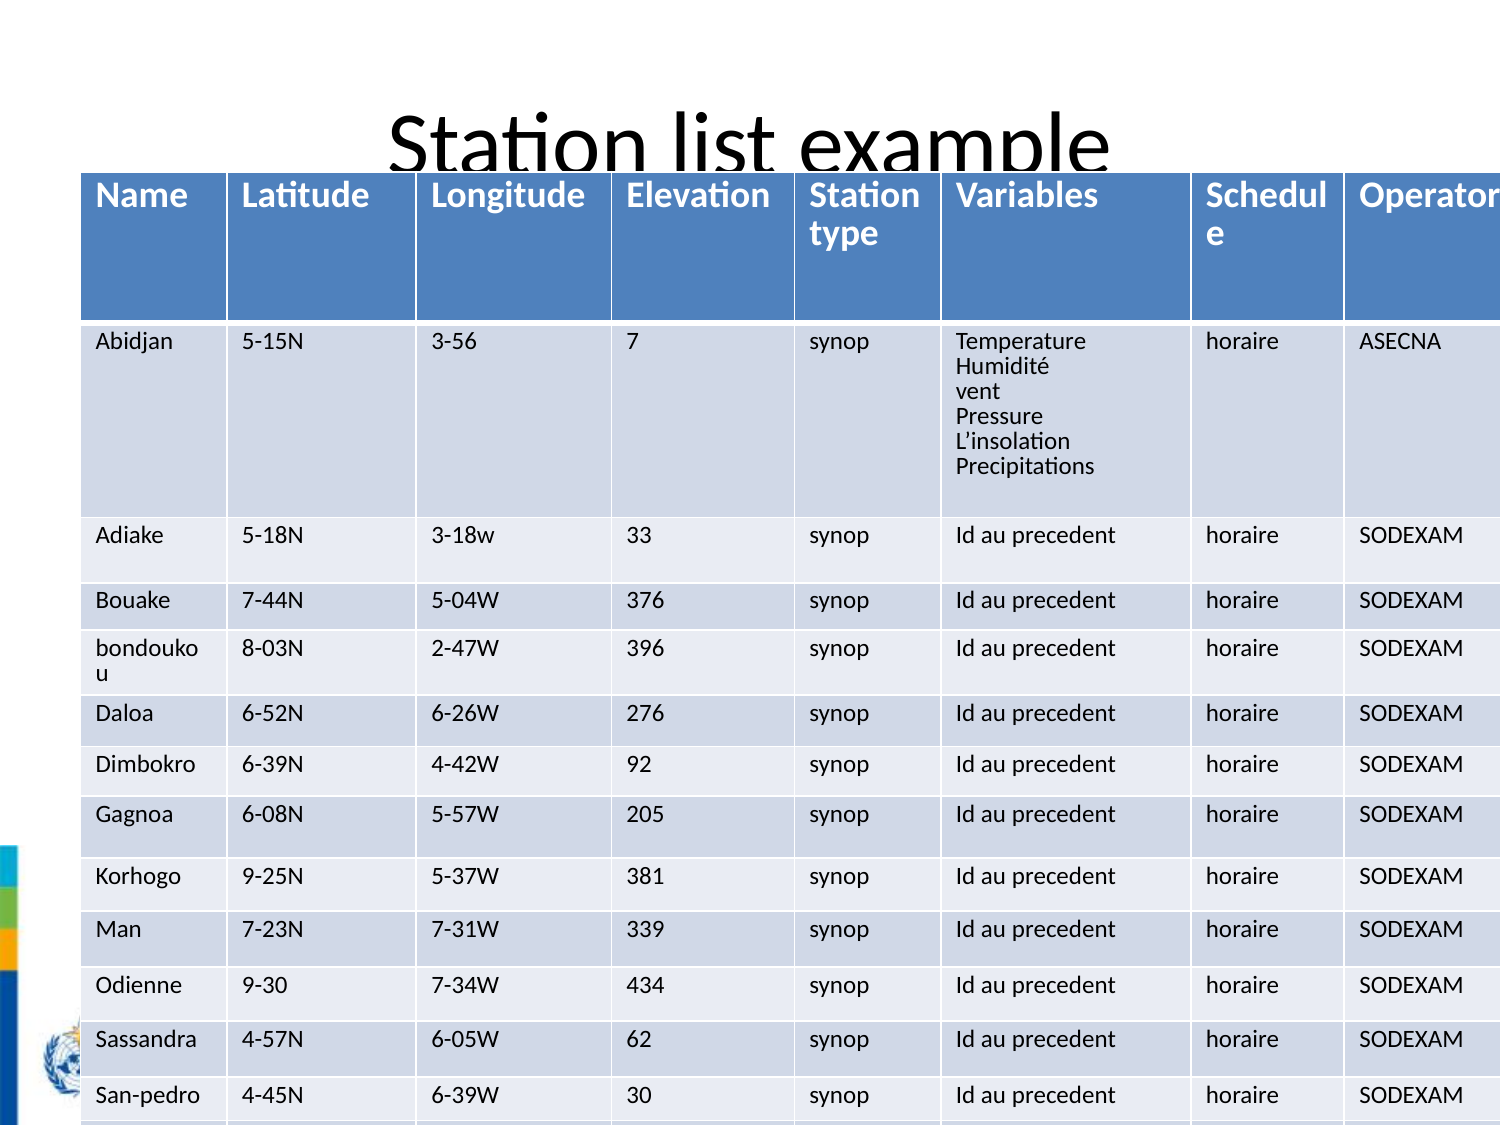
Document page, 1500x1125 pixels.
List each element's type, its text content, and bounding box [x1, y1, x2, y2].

table_cell horaire [1192, 912, 1343, 966]
table_cell ASECNA [1345, 326, 1500, 517]
table_cell horaire [1192, 1121, 1343, 1125]
table_cell synop [795, 1022, 940, 1076]
table_cell Id au precedent [942, 696, 1190, 746]
table_cell 4-57N [228, 1022, 415, 1076]
table_header Name [81, 173, 226, 320]
picture [0, 845, 80, 1125]
table_cell SODEXAM [1345, 1121, 1500, 1125]
table_cell Id au precedent [942, 1022, 1190, 1076]
table_cell horaire [1192, 518, 1343, 582]
table_cell 7 [612, 326, 794, 517]
table_cell Gagnoa [81, 797, 226, 857]
table_cell 21 [612, 1121, 794, 1125]
table_cell Bouake [81, 584, 226, 629]
table_cell 7-34W [417, 968, 611, 1020]
table_cell Odienne [81, 968, 226, 1020]
table_cell synop [795, 1078, 940, 1120]
table_cell 7-31W [417, 912, 611, 966]
table_cell Id au precedent [942, 1121, 1190, 1125]
table_cell synop [795, 696, 940, 746]
table_cell SODEXAM [1345, 584, 1500, 629]
table_cell Id au precedent [942, 859, 1190, 910]
table_cell 5-04W [417, 584, 611, 629]
table_cell Id au precedent [942, 631, 1190, 694]
table_cell 339 [612, 912, 794, 966]
table_cell Dimbokro [81, 747, 226, 795]
table_cell SODEXAM [1345, 1078, 1500, 1120]
table_cell SODEXAM [1345, 797, 1500, 857]
table_cell 7-44N [228, 584, 415, 629]
table_cell synop [795, 584, 940, 629]
table_cell synop [795, 912, 940, 966]
table_cell Daloa [81, 696, 226, 746]
table_cell Temperature Humidité vent Pressure L’insolation Precipitations [942, 326, 1190, 517]
table_header Schedule [1192, 173, 1343, 320]
table_cell SODEXAM [1345, 696, 1500, 746]
table_cell SODEXAM [1345, 747, 1500, 795]
table_cell 9-30 [228, 968, 415, 1020]
table_cell San-pedro [81, 1078, 226, 1120]
table_cell synop [795, 631, 940, 694]
table_cell 30 [612, 1078, 794, 1120]
table_cell 5-57W [417, 797, 611, 857]
table_cell Id au precedent [942, 747, 1190, 795]
table_cell 33 [612, 518, 794, 582]
table_cell horaire [1192, 797, 1343, 857]
table_cell 4-42W [417, 747, 611, 795]
table_cell 396 [612, 631, 794, 694]
table_header Longitude [417, 173, 611, 320]
table_cell 9-25N [228, 859, 415, 910]
table_cell 3-56 [417, 326, 611, 517]
table_cell synop [795, 518, 940, 582]
table_cell 7-23N [228, 912, 415, 966]
table_cell 6-39W [417, 1078, 611, 1120]
table_cell Sassandra [81, 1022, 226, 1076]
table_cell horaire [1192, 747, 1343, 795]
table_cell 3-18w [417, 518, 611, 582]
table_cell Adiake [81, 518, 226, 582]
table_cell 434 [612, 968, 794, 1020]
table_cell SODEXAM [1345, 859, 1500, 910]
table_cell synop [795, 797, 940, 857]
table_cell horaire [1192, 696, 1343, 746]
table_cell 2-47W [417, 631, 611, 694]
table_cell SODEXAM [1345, 518, 1500, 582]
table_cell 376 [612, 584, 794, 629]
table_cell 8-03N [228, 631, 415, 694]
table_cell 6-05W [417, 1022, 611, 1076]
table_cell 5-18N [228, 518, 415, 582]
table_cell Id au precedent [942, 912, 1190, 966]
table_cell Korhogo [81, 859, 226, 910]
table_cell 6-26W [417, 696, 611, 746]
table_cell 6-39N [228, 747, 415, 795]
table_cell 4-45N [228, 1078, 415, 1120]
table_cell horaire [1192, 584, 1343, 629]
table_cell 5-15N [228, 326, 415, 517]
table_cell 7-22W [417, 1121, 611, 1125]
table_header Operator [1345, 173, 1500, 320]
table_cell Id au precedent [942, 968, 1190, 1020]
table_cell horaire [1192, 968, 1343, 1020]
table_cell synop [795, 859, 940, 910]
table_cell synop [795, 968, 940, 1020]
table_cell 381 [612, 859, 794, 910]
table_cell Id au precedent [942, 1078, 1190, 1120]
table_cell SODEXAM [1345, 631, 1500, 694]
table_cell horaire [1192, 1022, 1343, 1076]
table_cell Abidjan [81, 326, 226, 517]
table_cell horaire [1192, 1078, 1343, 1120]
table_cell Tabou [81, 1121, 226, 1125]
table_cell horaire [1192, 859, 1343, 910]
table_cell 6-08N [228, 797, 415, 857]
table_cell 6-52N [228, 696, 415, 746]
title Station list example [75, 45, 1425, 233]
table_cell 276 [612, 696, 794, 746]
table_cell 5-37W [417, 859, 611, 910]
table_cell Man [81, 912, 226, 966]
table_header Latitude [228, 173, 415, 320]
table_header Station type [795, 173, 940, 320]
table_cell SODEXAM [1345, 912, 1500, 966]
table_cell 4-25N [228, 1121, 415, 1125]
table_header Elevation [612, 173, 794, 320]
table_cell SODEXAM [1345, 968, 1500, 1020]
table_cell synop [795, 326, 940, 517]
table_cell horaire [1192, 631, 1343, 694]
table_cell 62 [612, 1022, 794, 1076]
table_header Variables [942, 173, 1190, 320]
table_cell synop [795, 1121, 940, 1125]
table_cell SODEXAM [1345, 1022, 1500, 1076]
table_cell synop [795, 747, 940, 795]
table_cell 92 [612, 747, 794, 795]
table_cell horaire [1192, 326, 1343, 517]
table_cell bondoukou [81, 631, 226, 694]
table_cell Id au precedent [942, 518, 1190, 582]
table_cell Id au precedent [942, 584, 1190, 629]
table_cell 205 [612, 797, 794, 857]
table_cell Id au precedent [942, 797, 1190, 857]
